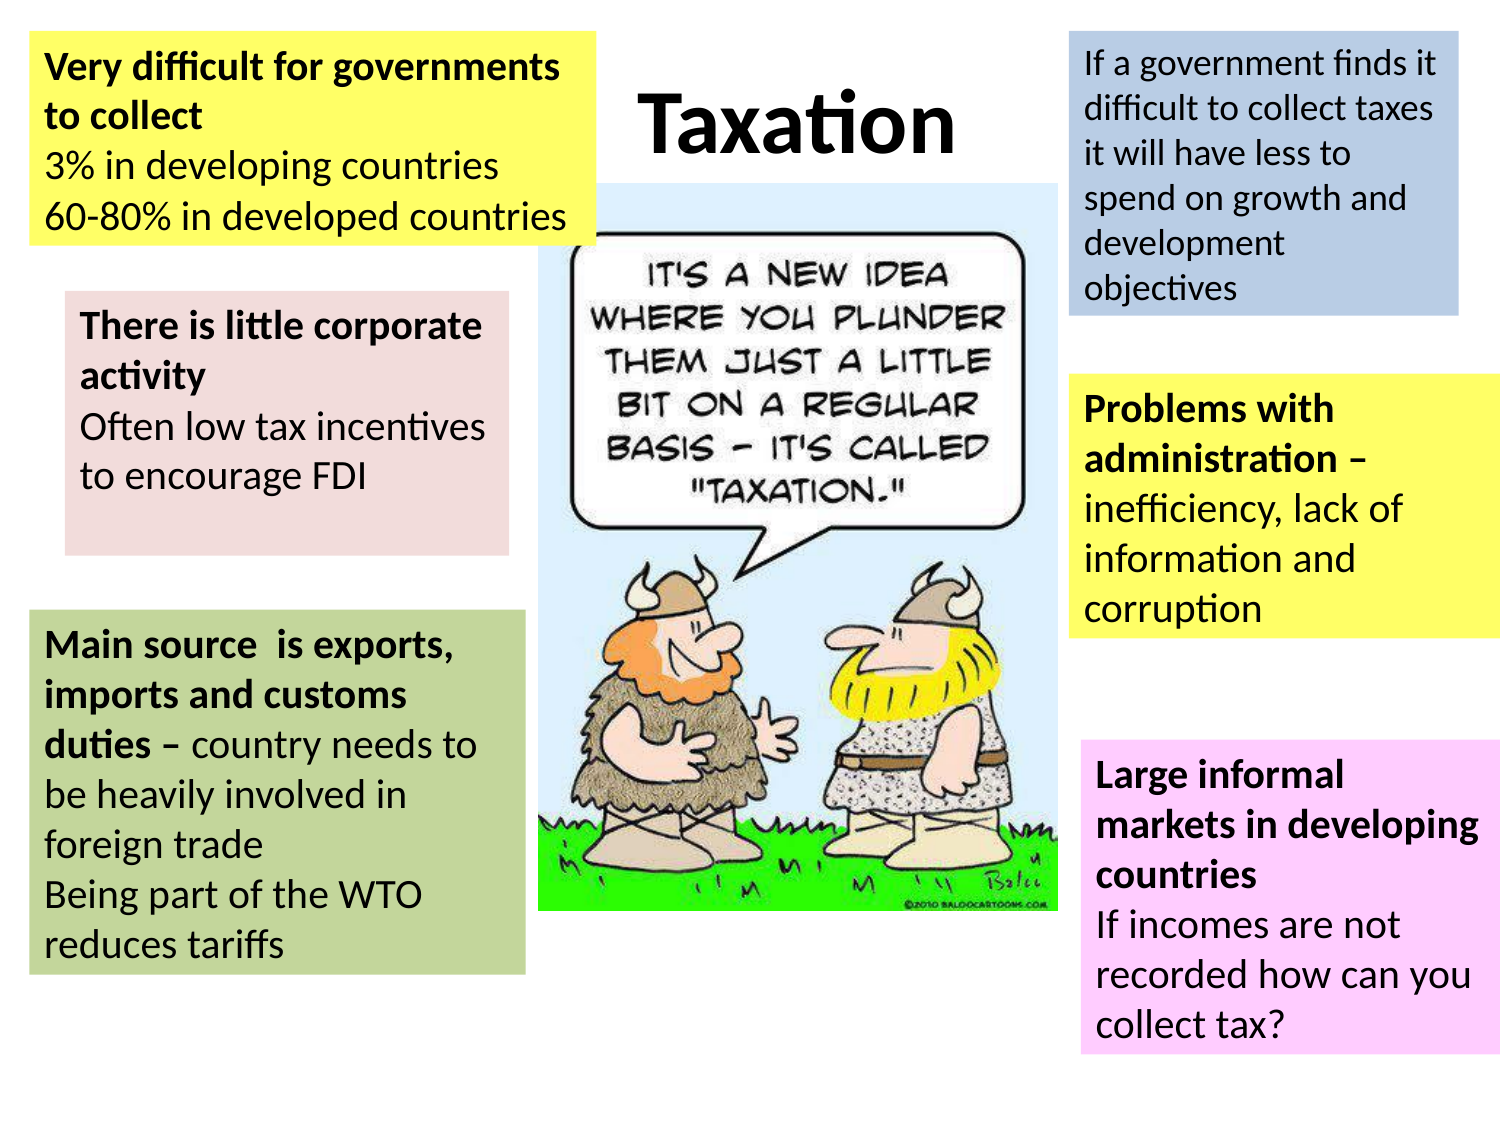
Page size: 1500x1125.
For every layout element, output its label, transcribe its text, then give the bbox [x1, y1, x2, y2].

text_box If a government finds it difficult to collect taxes it will have less to spend on growth and development objectives [1068, 30, 1459, 316]
text_box Taxation [501, 54, 1068, 180]
picture [538, 183, 1058, 911]
text_box Very difficult for governments to collect 3% in developing countries 60-80% in developed countries [29, 30, 597, 246]
text_box Problems with administration – inefficiency, lack of information and corruption [1068, 373, 1500, 639]
text_box Main source is exports, imports and customs duties – country needs to be heavily involved in foreign trade Being part of the WTO reduces tariffs [29, 609, 526, 975]
text_box There is little corporate activity Often low tax incentives to encourage FDI [64, 290, 510, 556]
text_box Large informal markets in developing countries If incomes are not recorded how can you collect tax? [1080, 739, 1500, 1055]
